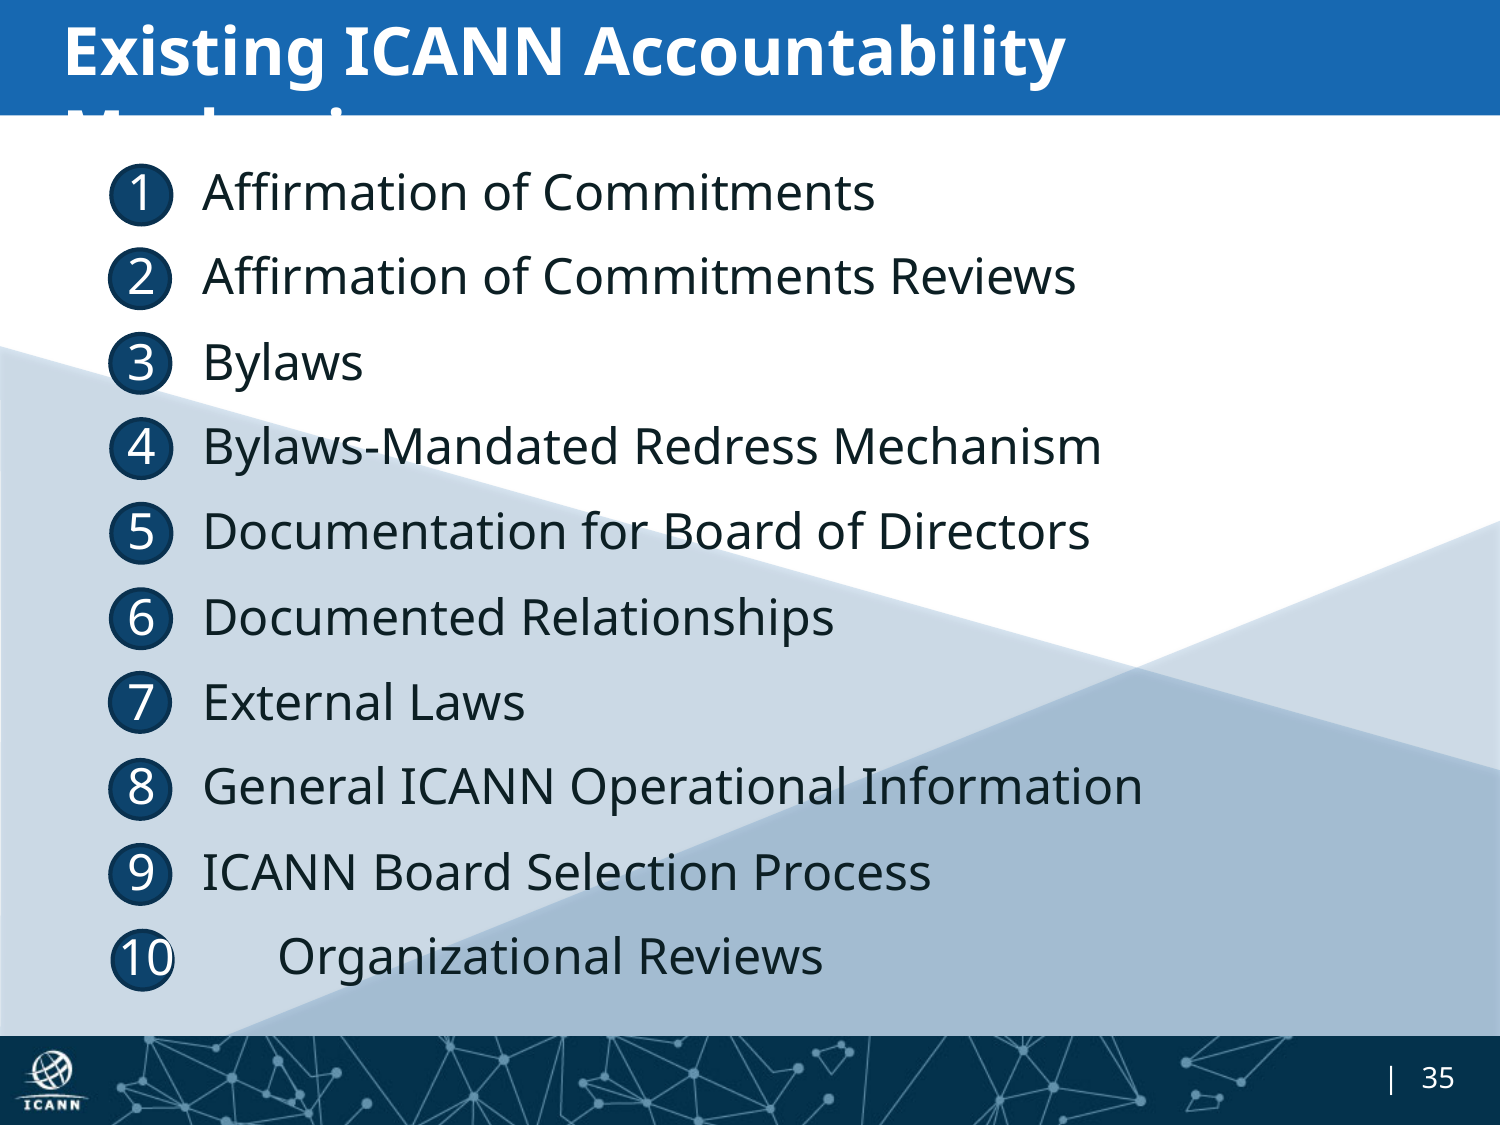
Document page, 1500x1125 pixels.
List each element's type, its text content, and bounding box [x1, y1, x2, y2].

text_box [107, 263, 112, 295]
text_box [108, 774, 112, 805]
picture [0, 1036, 1500, 1125]
text_box Affirmation of Commitments Affirmation of Commitments Reviews Bylaws Bylaws-Mandated Redress Mechanism Documentation for Board of Directors Documented Relationships External Laws General ICANN Operational Information ICANN Board Selection Process Organizational Reviews [112, 152, 1442, 993]
text_box [108, 605, 112, 633]
text_box [108, 859, 112, 890]
title Existing ICANN Accountability Mechanisms [0, 0, 1500, 116]
text_box 10 [103, 918, 234, 994]
text_box [107, 687, 112, 718]
text_box [108, 348, 112, 379]
